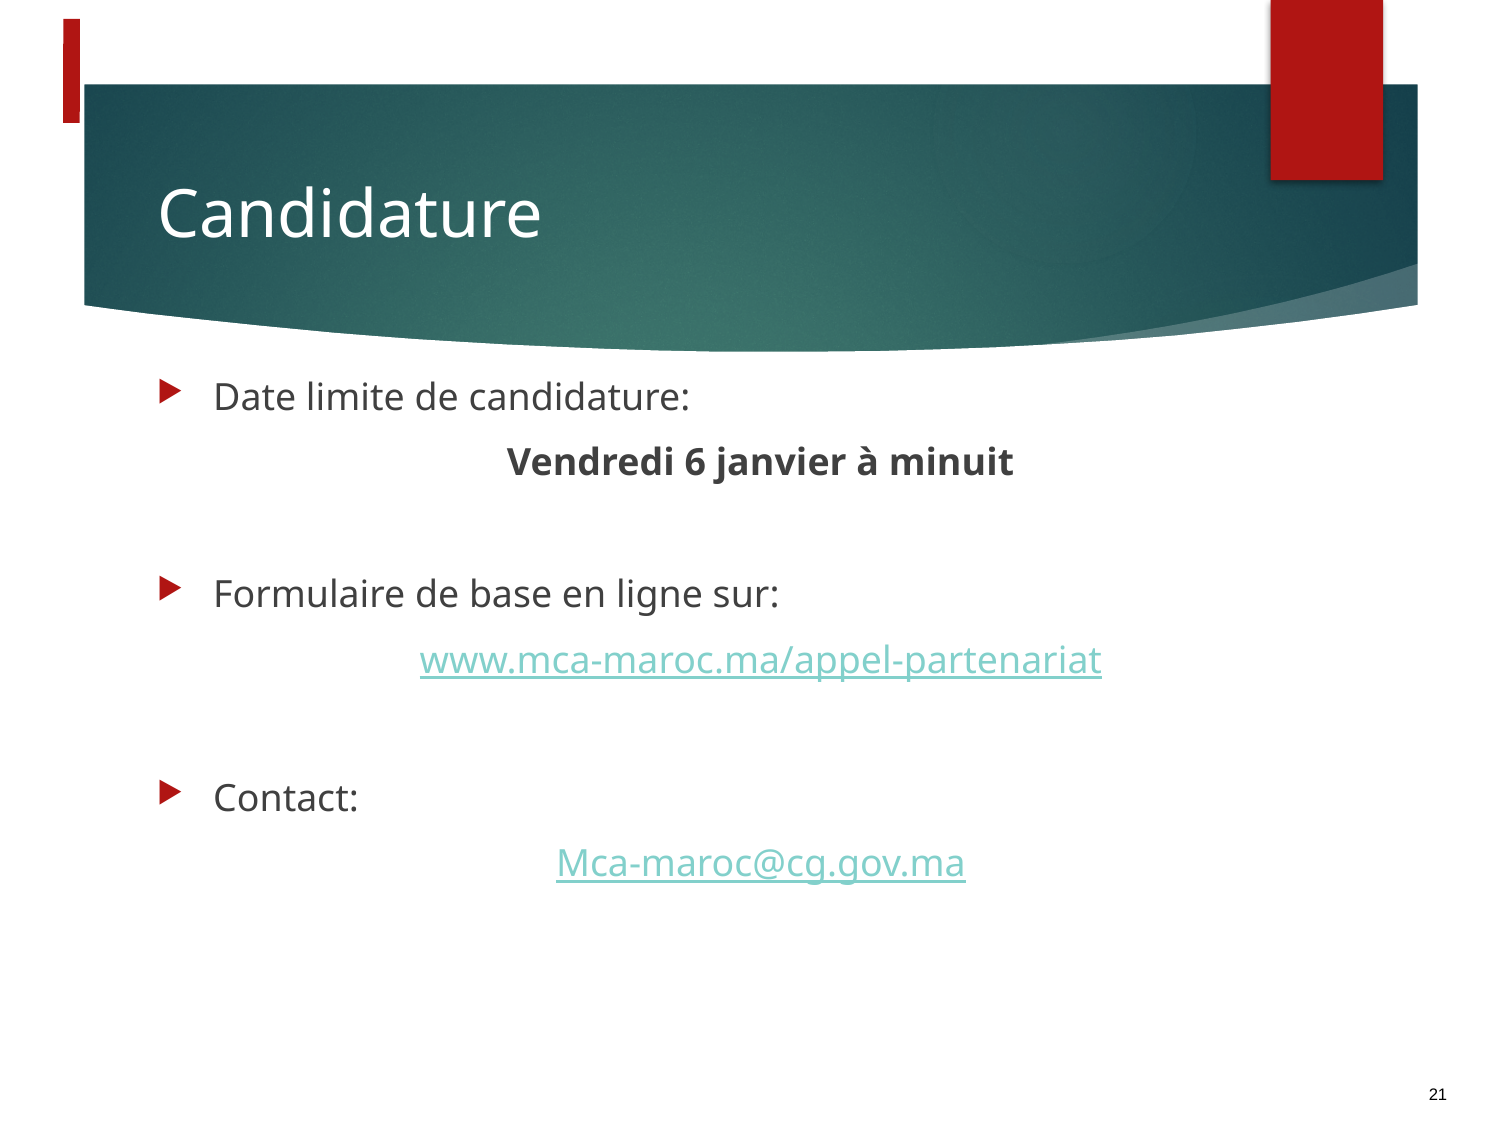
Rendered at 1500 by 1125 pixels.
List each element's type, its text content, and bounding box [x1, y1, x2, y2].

list Date limite de candidature: Vendredi 6 janvier à minuit Formulaire de base en ligne sur: www.mca-maroc.ma/appel-partenariat Contact: Mca-maroc@cg.gov.ma [141, 365, 1380, 988]
title Candidature [142, 152, 1183, 269]
